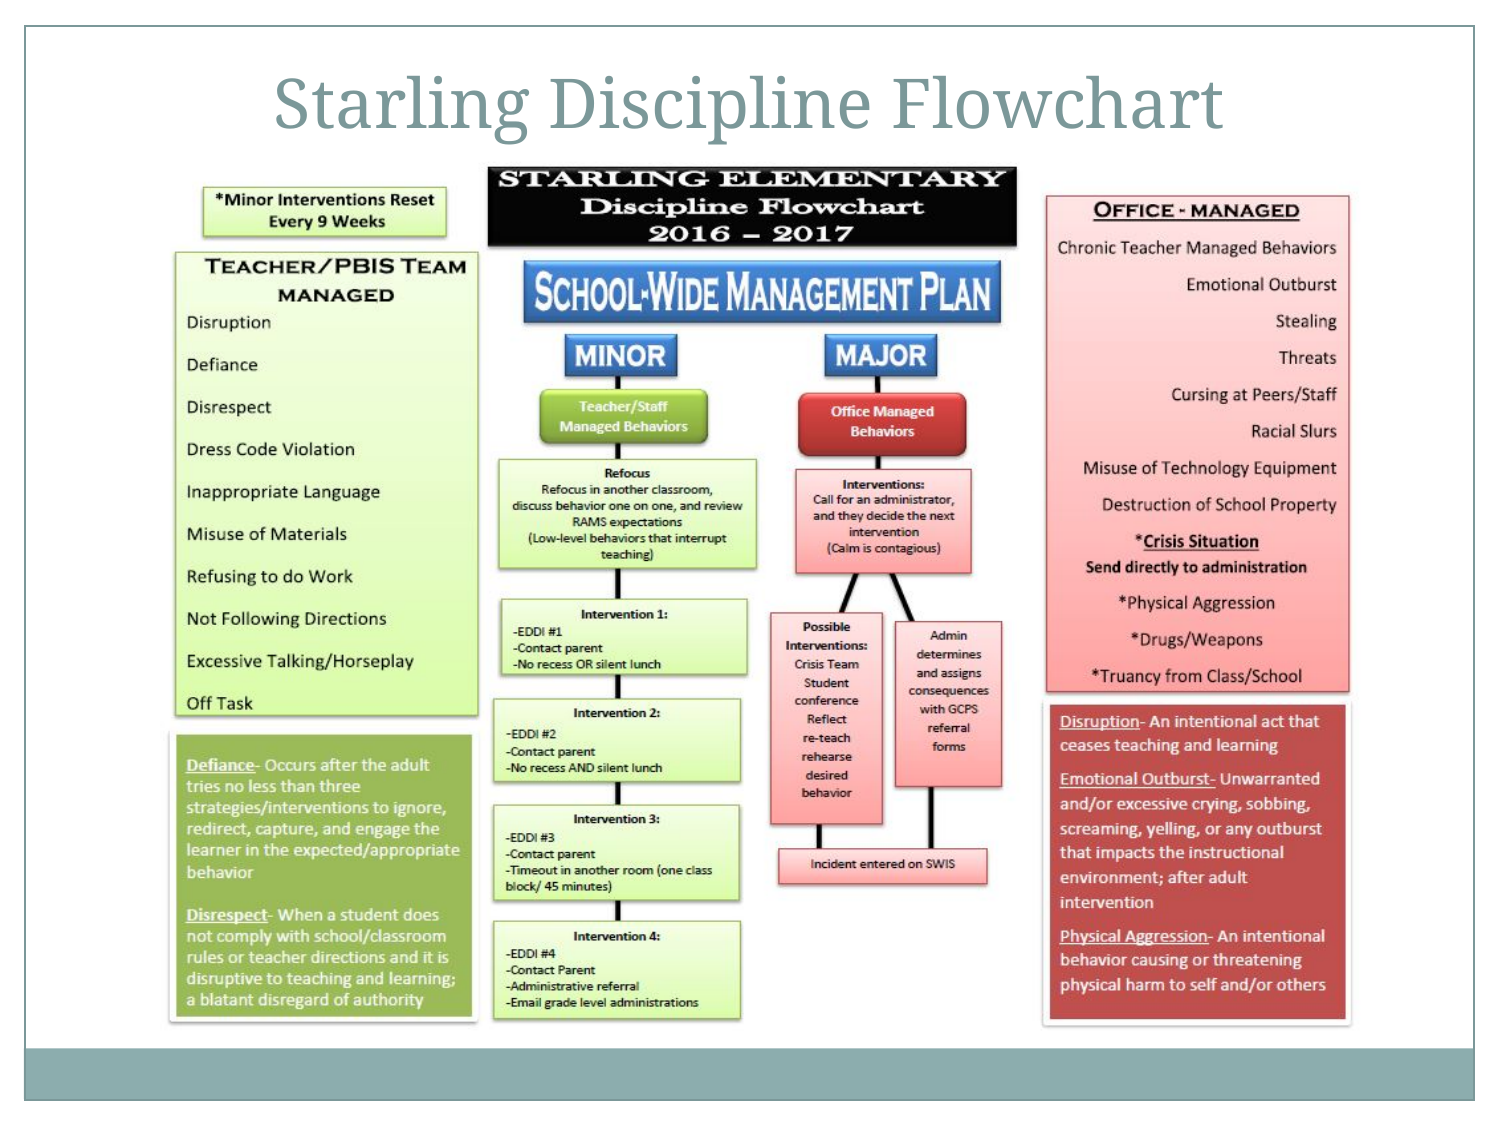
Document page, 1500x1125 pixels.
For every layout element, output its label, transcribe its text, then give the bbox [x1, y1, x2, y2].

title Starling Discipline Flowchart [75, 37, 1425, 150]
picture [149, 62, 1363, 1038]
